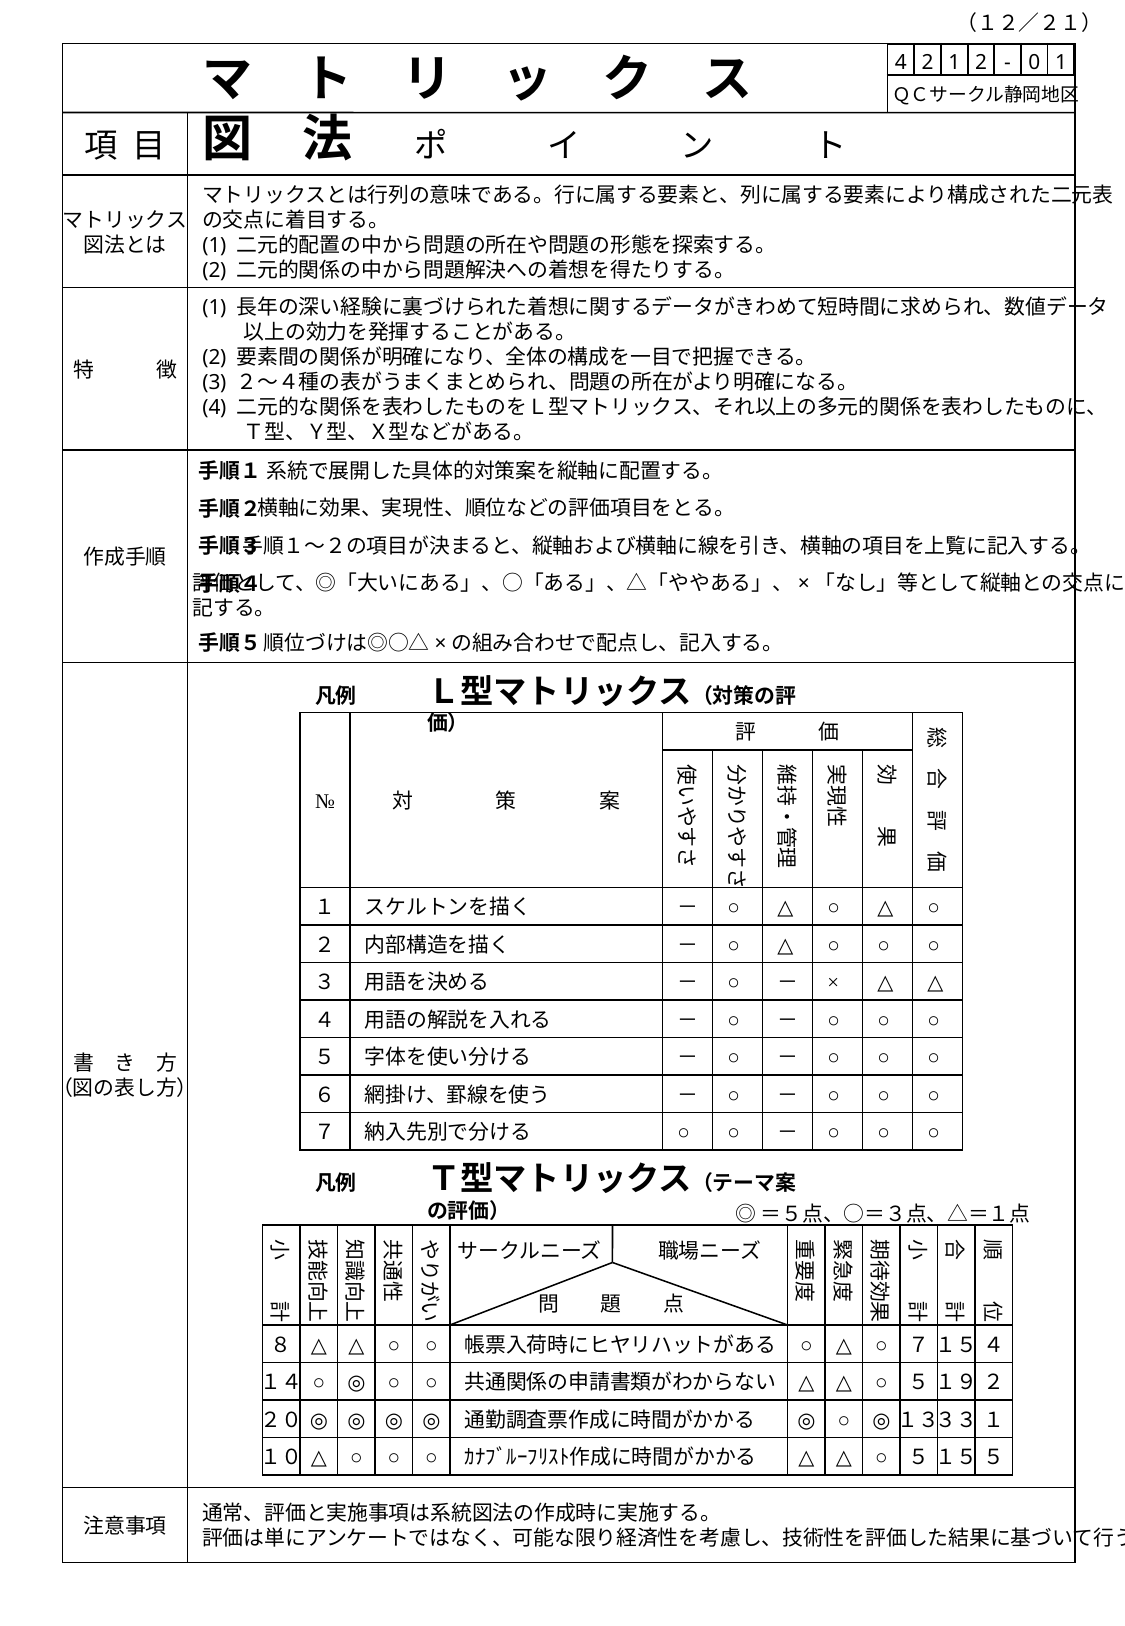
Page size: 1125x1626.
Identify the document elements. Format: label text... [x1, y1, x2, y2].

text_box 評価として、◎「大いにある」、○「ある」、△「ややある」、×「なし」等として縦軸との交点に 記する。 [177, 562, 1125, 628]
text_box － [762, 1074, 812, 1112]
text_box 項 目 [62, 112, 187, 174]
text_box 手順１ [184, 450, 251, 488]
text_box １４ [262, 1362, 300, 1400]
text_box ○ [712, 1112, 762, 1149]
text_box ◎ [337, 1362, 375, 1400]
text_box ○ [812, 1112, 862, 1150]
text_box 期待効果 [862, 1233, 900, 1325]
text_box △ [762, 887, 812, 924]
text_box １０ [262, 1437, 300, 1475]
text_box － [662, 962, 712, 999]
text_box ○ [375, 1437, 412, 1475]
text_box ◎ [787, 1400, 825, 1437]
text_box △ [337, 1325, 375, 1362]
text_box － [762, 962, 812, 999]
text_box 分かりやすさ [712, 749, 762, 887]
text_box △ [825, 1325, 862, 1362]
text_box 手順５ [184, 622, 276, 663]
text_box 維持・管理 [762, 749, 812, 887]
text_box － [762, 999, 812, 1037]
text_box ５ [900, 1362, 937, 1400]
text_box １ [975, 1400, 1013, 1437]
text_box ○ [862, 1325, 900, 1362]
table_header 4 [888, 45, 913, 74]
text_box [187, 662, 1075, 1487]
text_box △ [862, 962, 912, 999]
text_box スケルトンを描く [349, 887, 662, 924]
text_box 内部構造を描く [349, 924, 662, 962]
text_box 緊急度 [825, 1233, 862, 1325]
text_box ３３ [937, 1400, 975, 1437]
text_box ○ [662, 1112, 712, 1149]
text_box ○ [712, 1037, 762, 1074]
text_box ○ [412, 1325, 450, 1362]
text_box ○ [825, 1400, 862, 1437]
table_header 2 [969, 45, 993, 74]
text_box 問 題 点 [524, 1282, 699, 1323]
text_box ２０ [262, 1400, 300, 1437]
text_box ５ [975, 1437, 1013, 1475]
text_box ○ [812, 999, 862, 1037]
text_box [187, 449, 1075, 525]
table_header - [995, 45, 1020, 74]
text_box △ [300, 1325, 337, 1362]
text_box 職場ニーズ [643, 1230, 776, 1270]
text_box ４ [300, 999, 349, 1037]
text_box ◎ [375, 1400, 412, 1437]
text_box △ [762, 924, 812, 962]
table_header 1 [942, 45, 967, 74]
text_box 帳票入荷時にヒヤリハットがある [450, 1325, 787, 1362]
text_box △ [912, 962, 963, 999]
text_box △ [825, 1362, 862, 1400]
text_box ４ [975, 1325, 1013, 1362]
text_box 手順２ [184, 488, 242, 525]
text_box 通常、評価と実施事項は系統図法の作成時に実施する。 評価は単にアンケートではなく、可能な限り経済性を考慮し、技術性を評価した結果に基づいて行う。 [187, 1487, 1075, 1563]
text_box 総 合 評 価 [912, 712, 963, 887]
text_box △ [825, 1437, 862, 1475]
text_box ○ [912, 999, 963, 1037]
text_box １ [300, 887, 349, 924]
text_box ７ [300, 1112, 349, 1150]
text_box ７ [900, 1325, 937, 1362]
text_box ○ [912, 924, 963, 962]
text_box ◎ [337, 1400, 375, 1437]
text_box (1) 長年の深い経験に裏づけられた着想に関するデータがきわめて短時間に求められ、数値データ 以上の効力を発揮することがある。 (2) 要素間の関係が明確になり、全体の構成を一目で把握できる。 (3) ２～４種の表がうまくまとめられ、問題の所在がより明確になる。 (4) 二元的な関係を表わしたものをＬ型マトリックス、それ以上の多元的関係を表わしたものに、 Ｔ型、Ｙ型、Ｘ型などがある。 [187, 287, 1075, 449]
text_box 用語を決める [349, 962, 662, 999]
text_box ○ [712, 1074, 762, 1112]
text_box 系統で展開した具体的対策案を縦軸に配置する。 [251, 450, 738, 487]
text_box [863, 43, 887, 112]
text_box 納入先別で分ける [349, 1112, 662, 1150]
text_box ○ [812, 1074, 862, 1112]
text_box ○ [912, 887, 963, 924]
text_box ○ [862, 1362, 900, 1400]
text_box ○ [812, 887, 862, 924]
text_box １５ [937, 1437, 975, 1475]
text_box ○ [912, 1074, 963, 1112]
text_box ◎＝５点、○＝３点、△＝１点 [720, 1192, 1046, 1233]
text_box 小 計 [900, 1233, 937, 1325]
text_box 網掛け、罫線を使う [349, 1074, 662, 1112]
text_box ○ [412, 1362, 450, 1400]
text_box ○ [912, 1037, 963, 1074]
text_box 技能向上 [300, 1224, 337, 1325]
text_box ◎ [862, 1400, 900, 1437]
text_box ○ [712, 887, 762, 924]
text_box 注意事項 [62, 1487, 187, 1563]
text_box 手順３ [184, 525, 227, 562]
text_box １３ [900, 1400, 937, 1437]
text_box （１２／２１） [941, 2, 1117, 42]
text_box マトリックスとは行列の意味である。行に属する要素と、列に属する要素により構成された二元表 の交点に着目する。 (1) 二元的配置の中から問題の所在や問題の形態を探索する。 (2) 二元的関係の中から問題解決への着想を得たりする。 [187, 174, 1075, 287]
text_box △ [300, 1437, 337, 1475]
text_box △ [862, 887, 912, 924]
text_box ８ [262, 1325, 300, 1362]
text_box ○ [812, 1037, 862, 1074]
text_box [62, 43, 187, 112]
text_box ○ [712, 924, 762, 962]
text_box 重要度 [788, 1233, 825, 1325]
text_box [799, 628, 1075, 662]
text_box ３ [300, 962, 349, 999]
text_box Ｔ型マトリックス（テーマ案の評価） [412, 1149, 831, 1230]
text_box ○ [862, 1112, 912, 1150]
text_box 順位づけは◎○△×の組み合わせで配点し、記入する。 [248, 621, 799, 662]
text_box ○ [375, 1362, 412, 1400]
text_box 評 価 [662, 712, 912, 749]
text_box ○ [862, 924, 912, 962]
text_box 凡例 [300, 1162, 372, 1203]
text_box － [662, 1037, 712, 1074]
text_box ○ [712, 999, 762, 1037]
text_box 合 計 [937, 1233, 975, 1325]
text_box 順 位 [975, 1233, 1013, 1325]
text_box 書 き 方 （図の表し方） [62, 662, 187, 1487]
text_box 横軸に効果、実現性、順位などの評価項目をとる。 [242, 487, 750, 525]
text_box ○ [412, 1437, 450, 1475]
text_box － [662, 924, 712, 962]
text_box [450, 1230, 788, 1325]
text_box ○ [712, 962, 762, 999]
text_box － [662, 999, 712, 1037]
text_box ｶﾅﾌﾞﾙｰﾌﾘｽﾄ作成に時間がかかる [450, 1437, 787, 1475]
text_box やりがい [412, 1230, 450, 1325]
text_box １５ [937, 1325, 975, 1362]
text_box － [762, 1037, 812, 1074]
text_box － [662, 1074, 712, 1112]
text_box ○ [912, 1112, 963, 1150]
text_box ○ [300, 1362, 337, 1400]
text_box ○ [862, 999, 912, 1037]
text_box 凡例 [300, 675, 372, 715]
text_box 知識向上 [337, 1224, 375, 1325]
table_header 1 [1048, 45, 1073, 74]
text_box ◎ [412, 1400, 450, 1437]
text_box × [812, 962, 862, 999]
text_box 字体を使い分ける [349, 1037, 662, 1074]
text_box 効 果 [862, 749, 912, 887]
table_header 2 [915, 45, 940, 74]
text_box １９ [937, 1362, 975, 1400]
text_box ○ [337, 1437, 375, 1475]
text_box 小 計 [262, 1224, 300, 1325]
text_box マトリックス 図法とは [62, 174, 187, 287]
text_box 作成手順 [62, 449, 187, 662]
text_box ○ [787, 1325, 825, 1362]
text_box ＱＣサークル静岡地区 [887, 75, 1075, 112]
text_box 通勤調査票作成に時間がかかる [450, 1400, 787, 1437]
text_box ２ [975, 1362, 1013, 1400]
text_box ２ [300, 924, 349, 962]
text_box ５ [900, 1437, 937, 1475]
text_box 使いやすさ [662, 749, 712, 887]
text_box － [762, 1112, 812, 1149]
text_box ○ [862, 1074, 912, 1112]
text_box 手順１～２の項目が決まると、縦軸および横軸に線を引き、横軸の項目を上覧に記入する。 [227, 525, 1106, 562]
text_box ○ [812, 924, 862, 962]
text_box ５ [300, 1037, 349, 1074]
text_box マ ト リ ッ ク ス 図 法 [187, 39, 863, 112]
text_box Ｌ型マトリックス（対策の評価） [412, 662, 831, 743]
text_box △ [787, 1437, 825, 1475]
text_box 共通性 [375, 1224, 412, 1325]
text_box ◎ [300, 1400, 337, 1437]
text_box 対 策 案 [349, 712, 662, 887]
table_header 0 [1022, 45, 1047, 74]
text_box ポ イ ン ト [187, 112, 1075, 174]
text_box 共通関係の申請書類がわからない [450, 1362, 787, 1400]
text_box ６ [300, 1074, 349, 1112]
text_box ○ [375, 1325, 412, 1362]
text_box 用語の解説を入れる [349, 999, 662, 1037]
text_box 特 徴 [62, 287, 187, 449]
text_box － [662, 887, 712, 924]
text_box ○ [862, 1437, 900, 1475]
text_box ○ [862, 1037, 912, 1074]
text_box △ [787, 1362, 825, 1400]
text_box № [300, 715, 349, 887]
text_box 実現性 [812, 749, 862, 887]
text_box サークルニーズ [443, 1230, 617, 1270]
